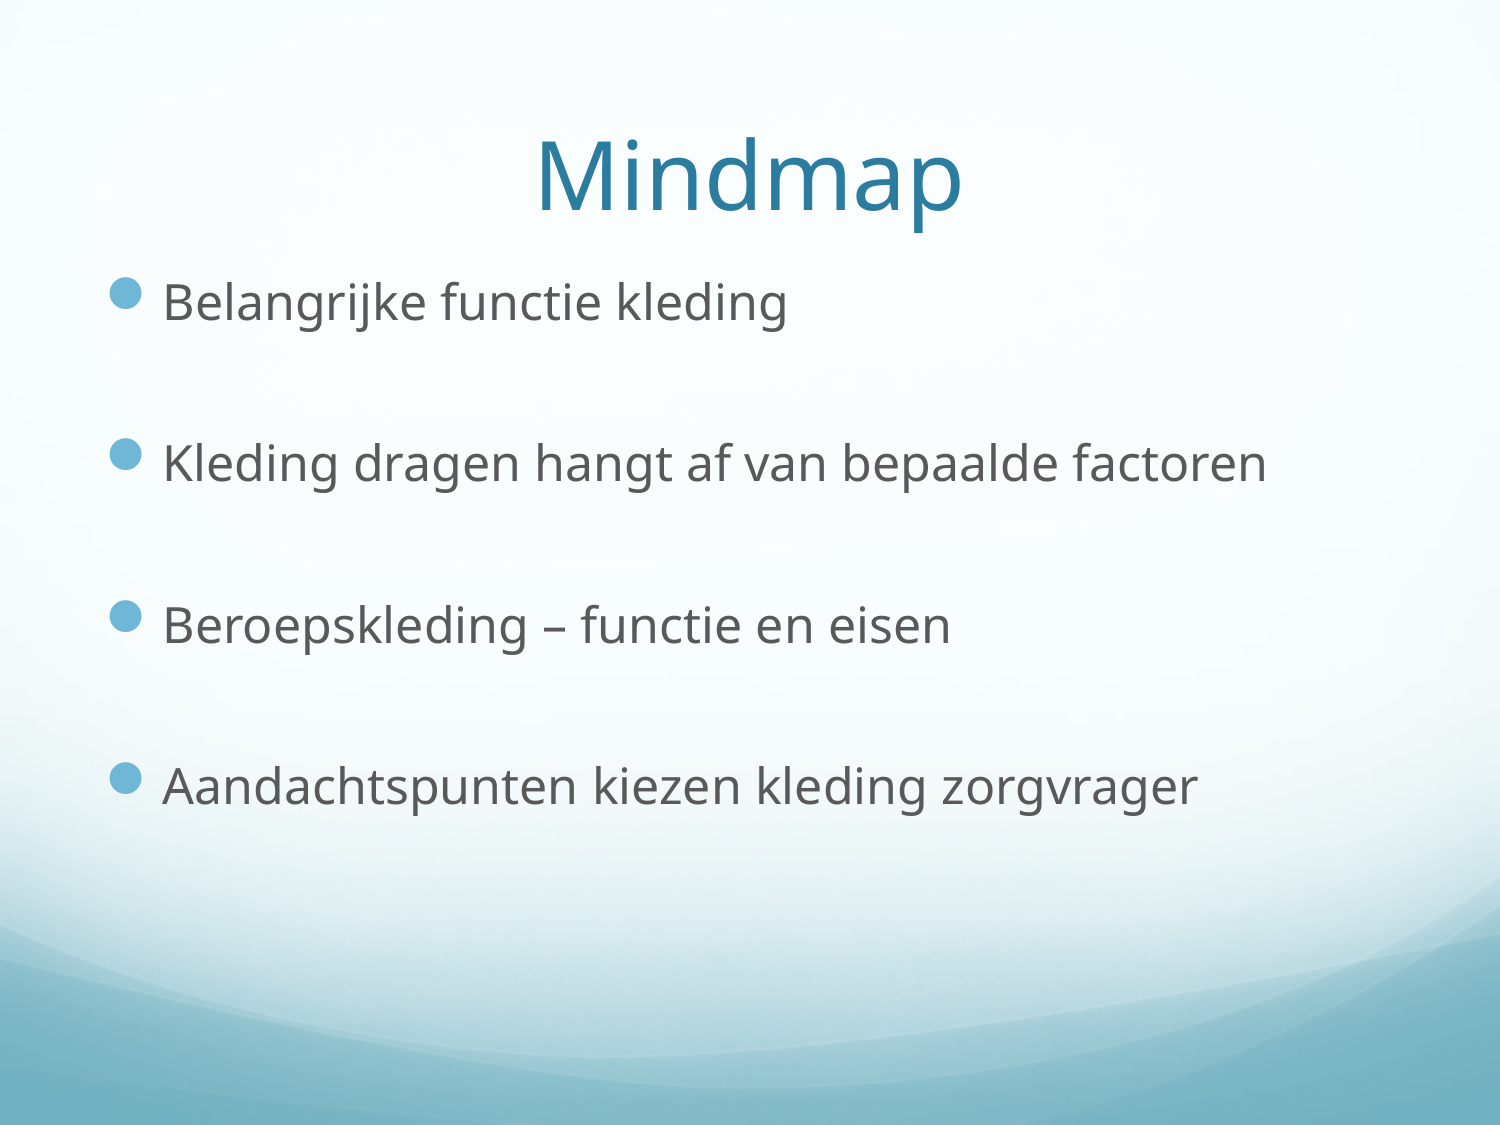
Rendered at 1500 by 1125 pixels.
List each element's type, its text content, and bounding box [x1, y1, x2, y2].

title Mindmap [90, 17, 1410, 237]
list Belangrijke functie kleding Kleding dragen hangt af van bepaalde factoren Beroepskleding – functie en eisen Aandachtspunten kiezen kleding zorgvrager [90, 262, 1410, 1042]
